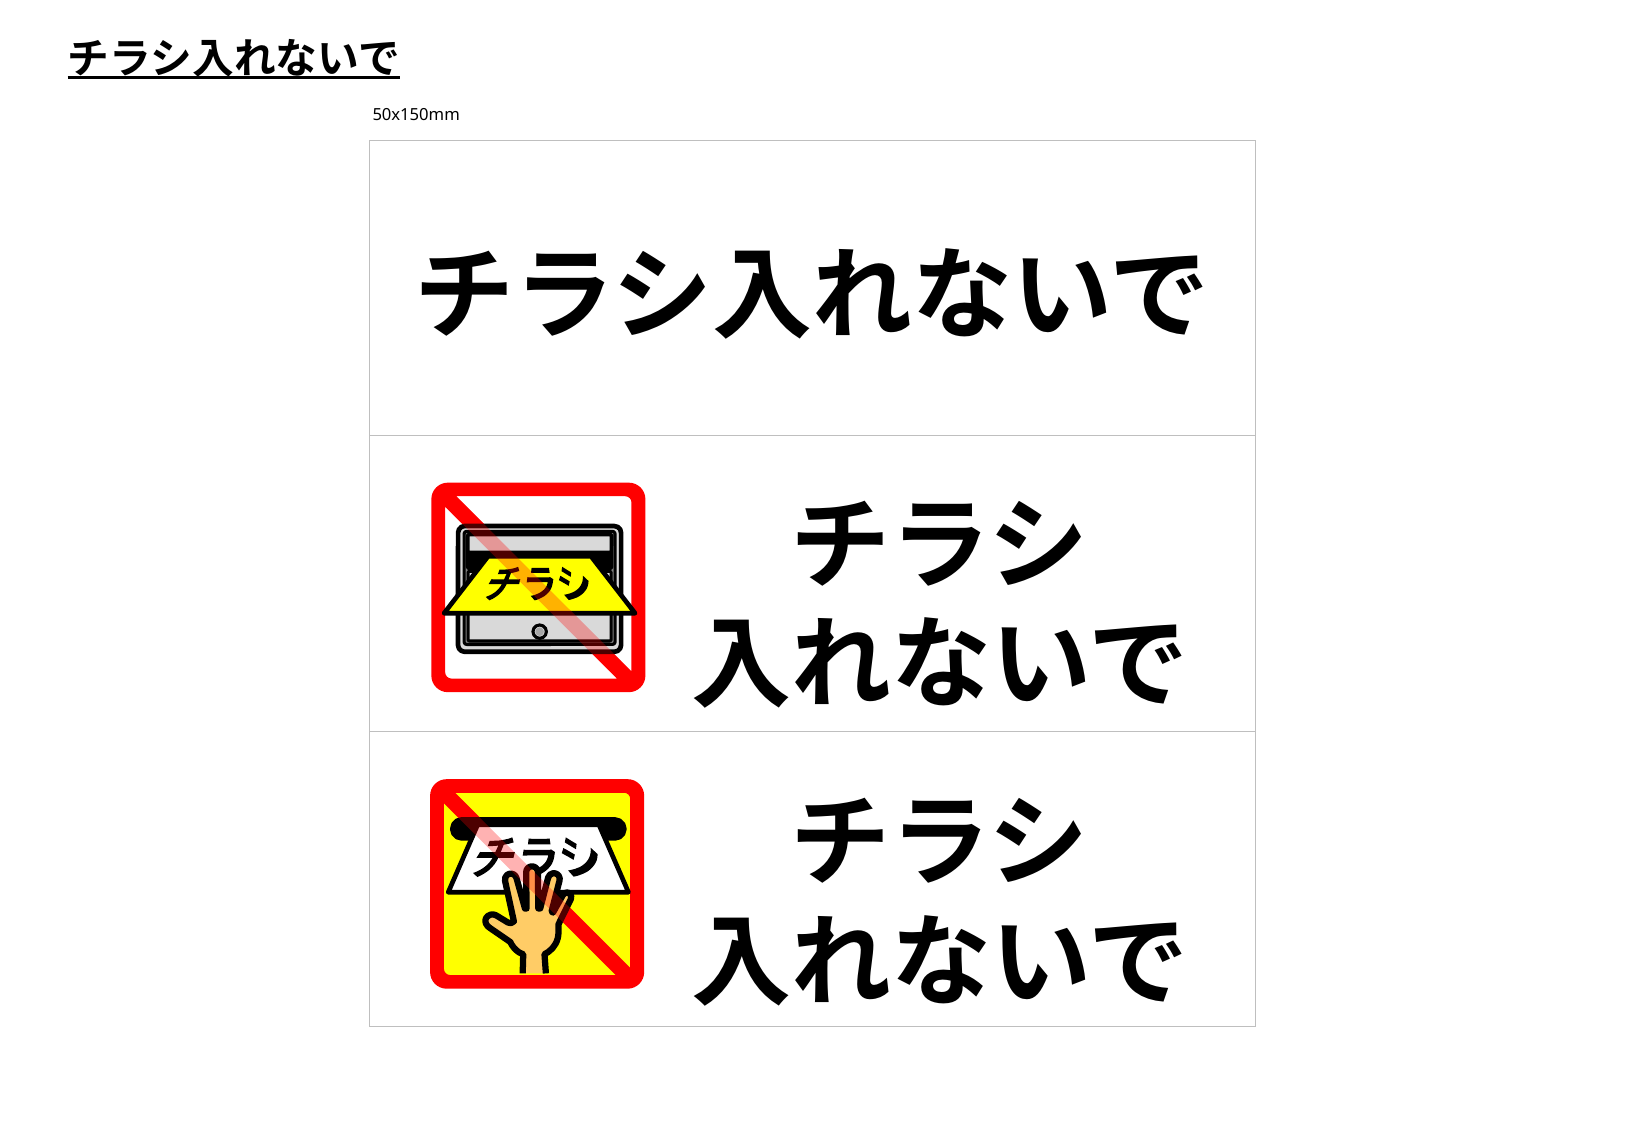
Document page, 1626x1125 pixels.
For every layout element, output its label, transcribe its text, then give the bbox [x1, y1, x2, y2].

text_box 50x150mm [372, 103, 461, 125]
text_box [368, 730, 1256, 1027]
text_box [431, 482, 646, 693]
text_box チラシ 入れないで [676, 769, 1204, 1025]
text_box チラシ入れないで [53, 24, 415, 89]
text_box チラシ 入れないで [676, 472, 1204, 728]
text_box [368, 435, 1256, 730]
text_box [430, 779, 645, 989]
text_box チラシ入れないで [400, 223, 1225, 359]
text_box [368, 139, 1256, 435]
